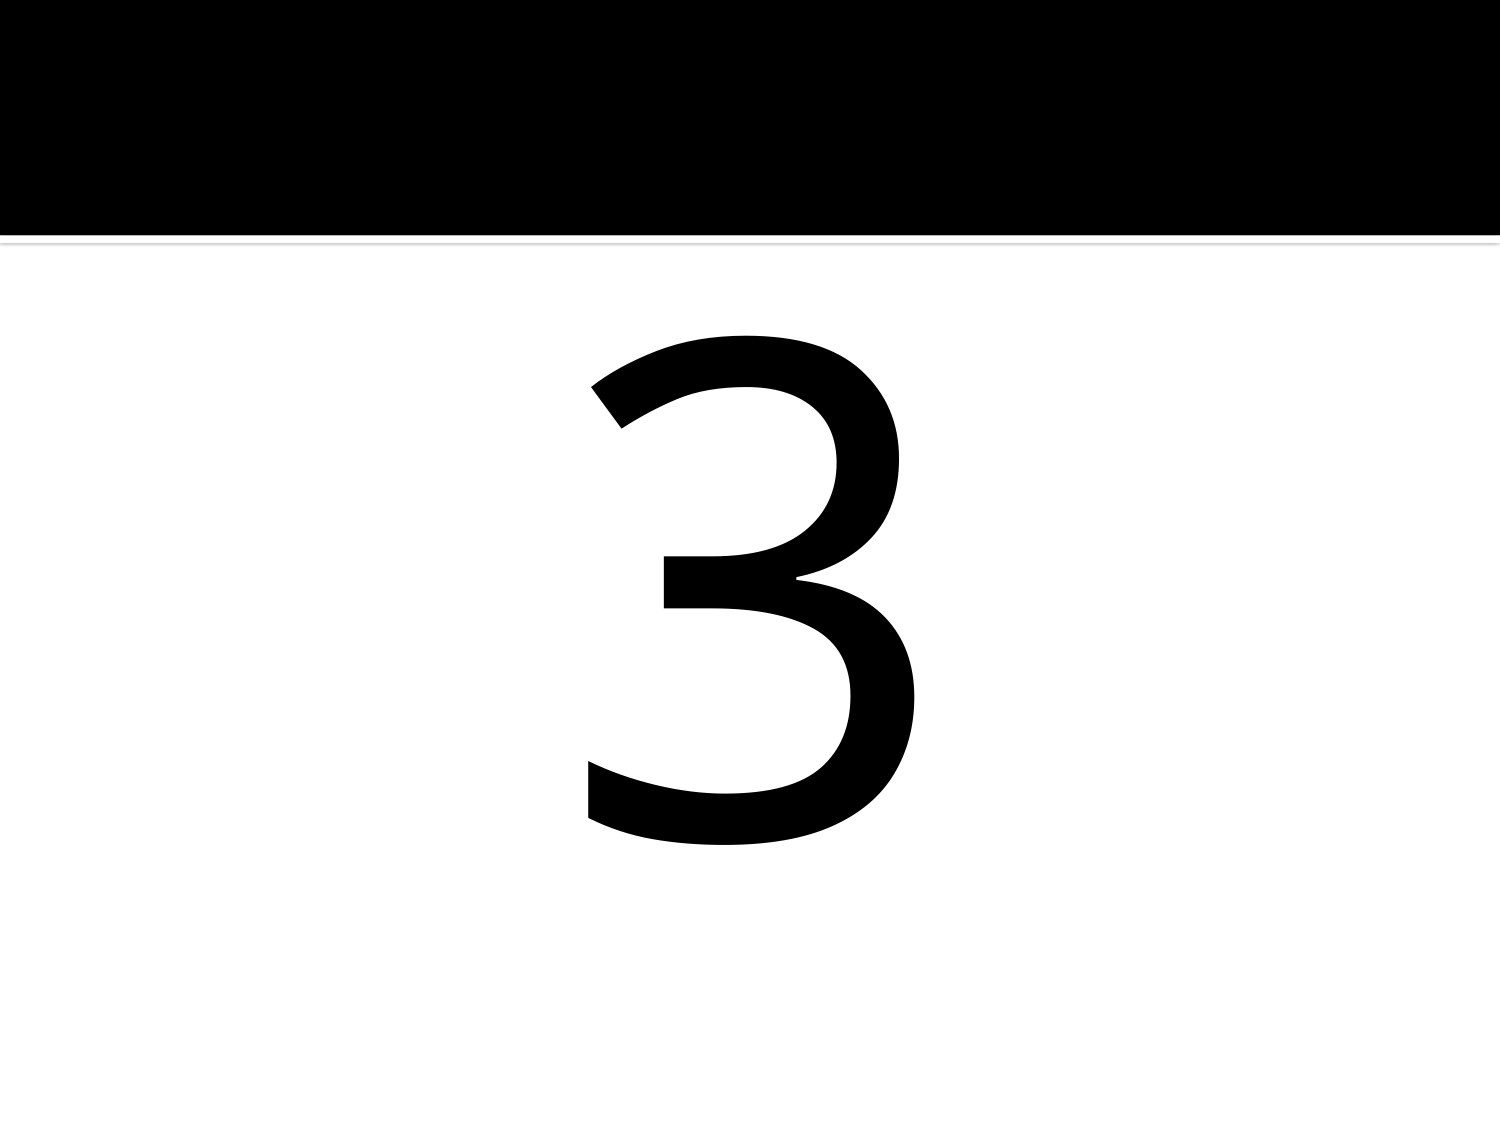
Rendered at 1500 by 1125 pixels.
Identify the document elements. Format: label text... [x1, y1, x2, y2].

list 3 [37, 34, 1461, 1080]
